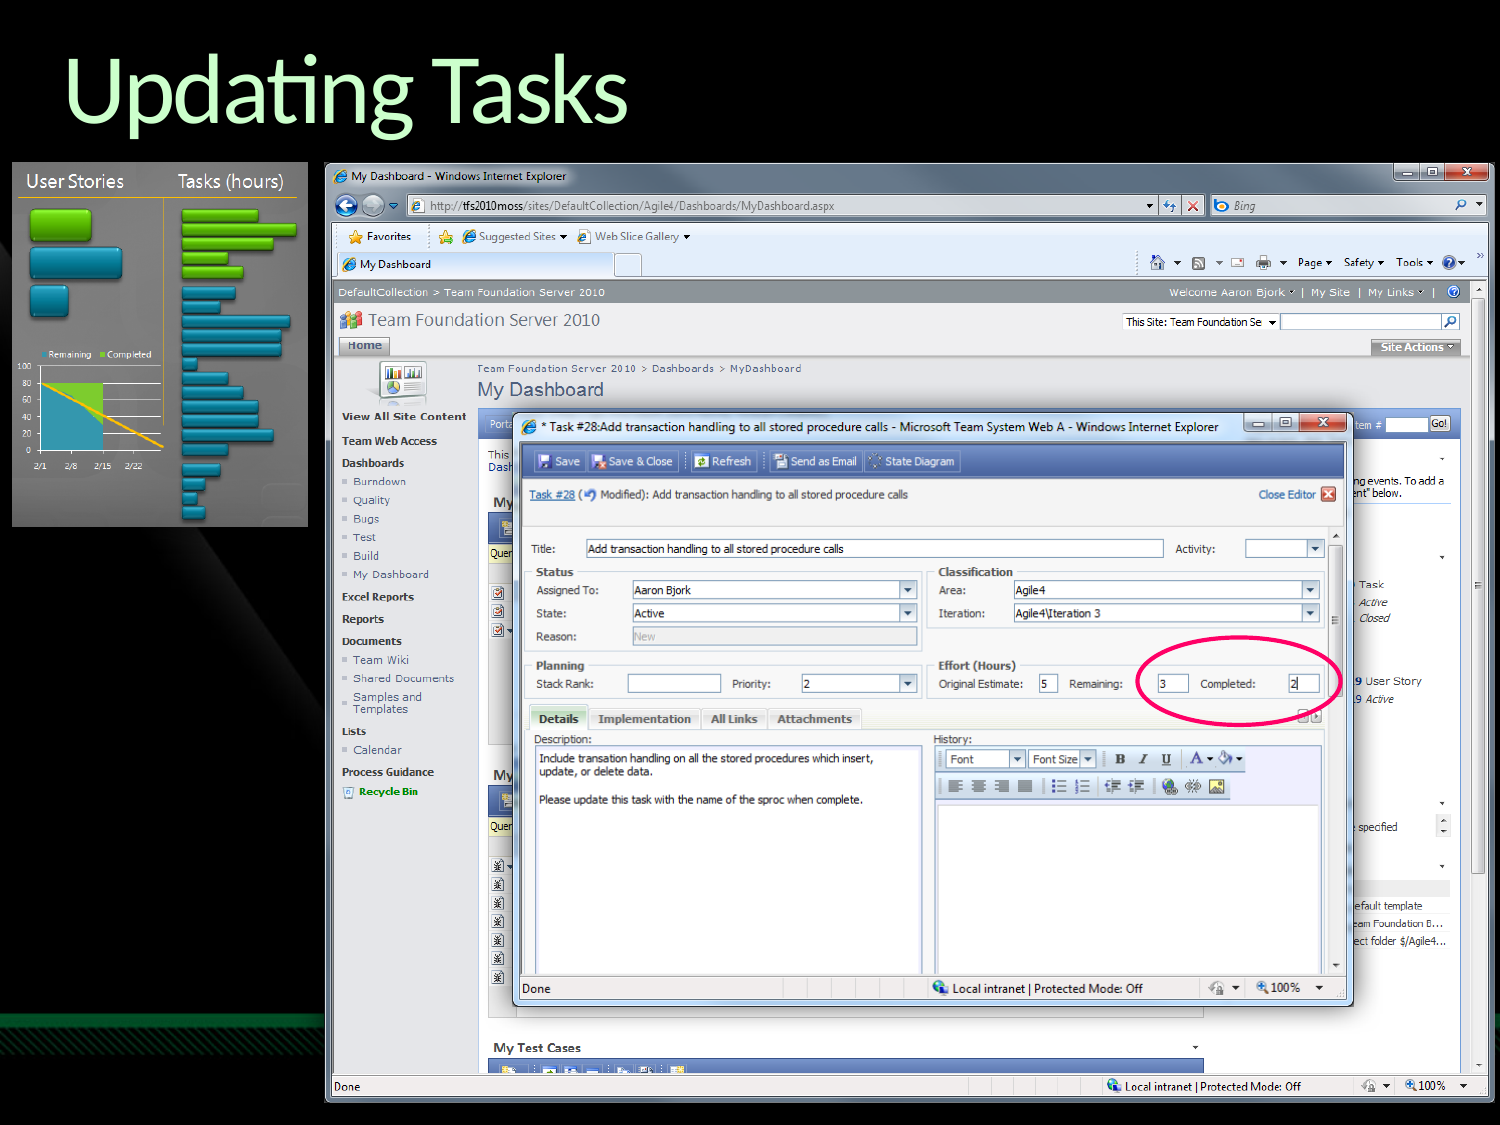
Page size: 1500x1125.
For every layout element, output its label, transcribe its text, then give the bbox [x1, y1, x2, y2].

picture [0, 0, 1500, 1125]
title Updating Tasks [62, 37, 1438, 147]
